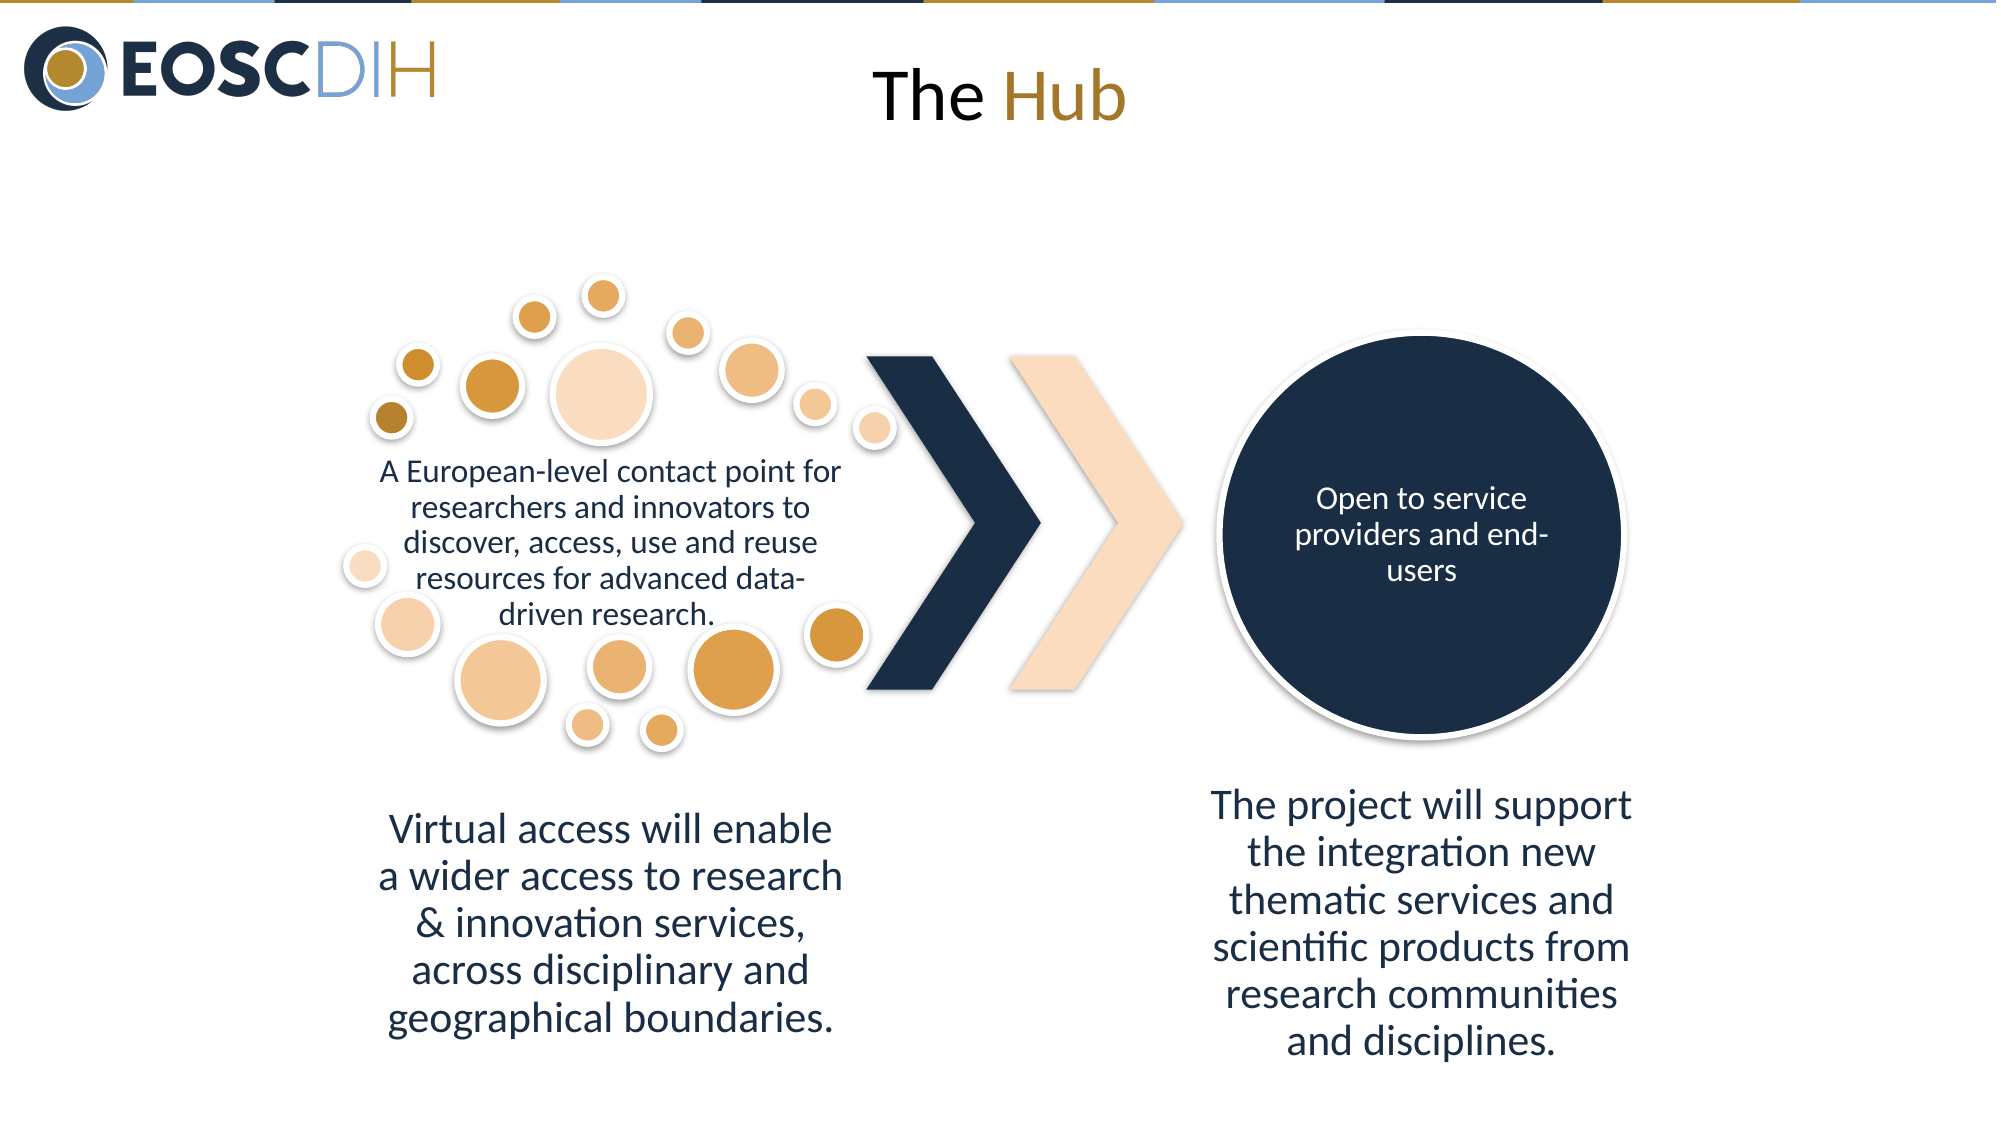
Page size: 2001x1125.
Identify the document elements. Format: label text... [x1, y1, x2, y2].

picture [0, 0, 1996, 26]
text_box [119, 276, 1887, 1071]
list The Hub [0, 26, 2000, 153]
